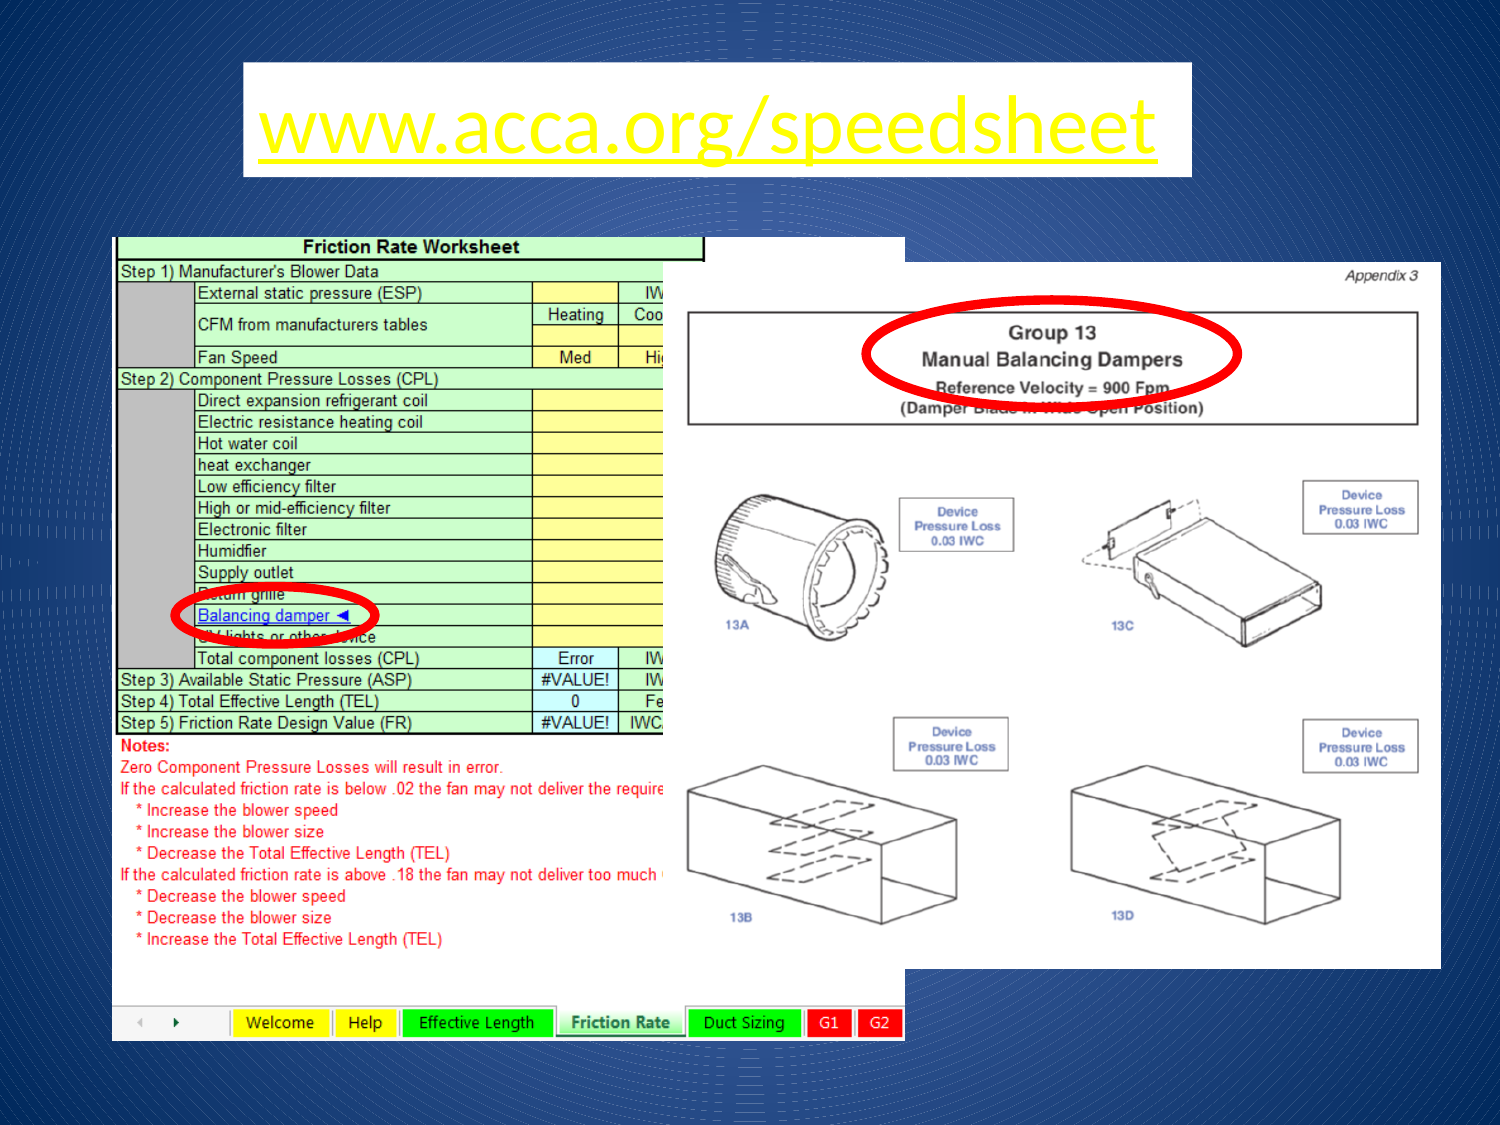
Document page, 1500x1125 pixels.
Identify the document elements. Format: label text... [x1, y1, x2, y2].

picture [112, 237, 1441, 1042]
text_box www.acca.org/speedsheet [243, 62, 1192, 178]
